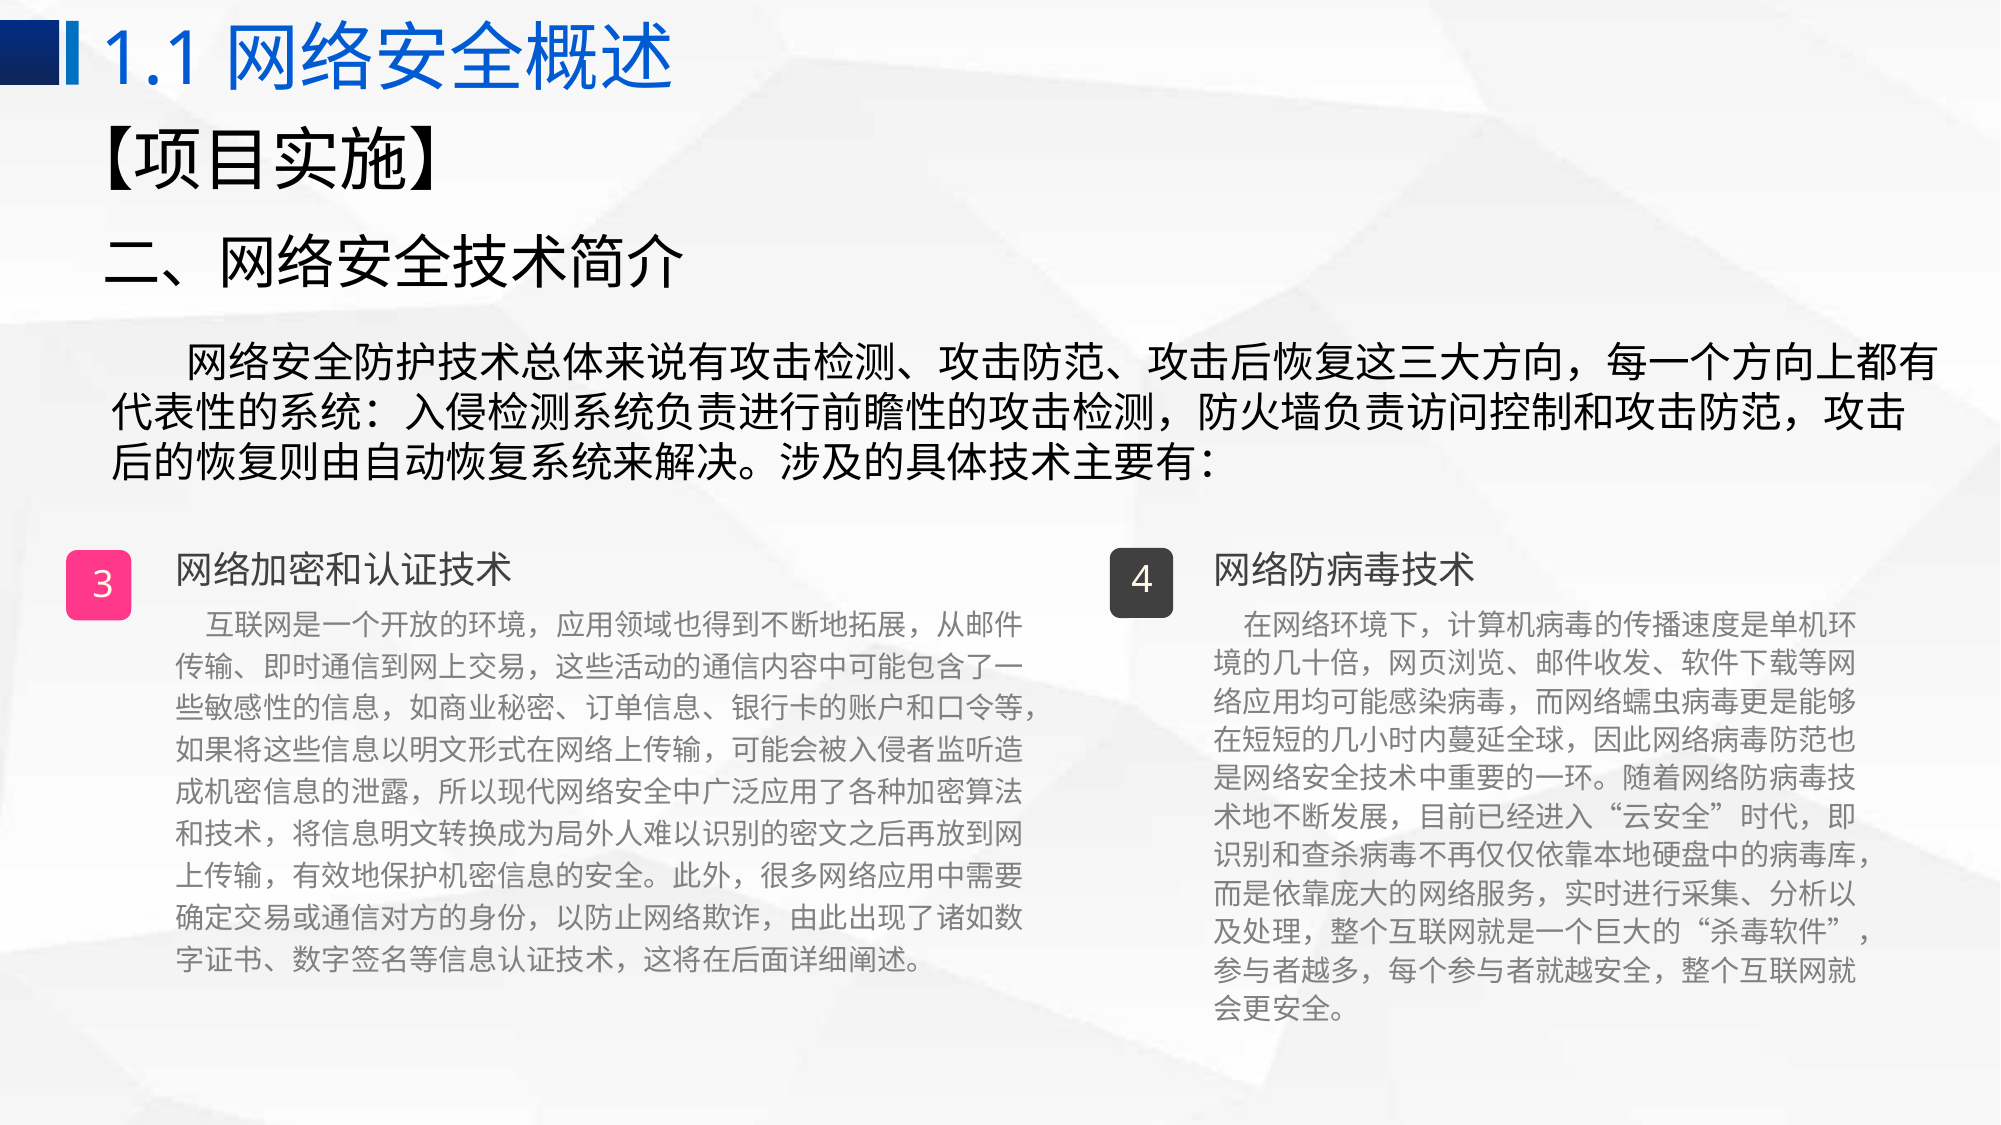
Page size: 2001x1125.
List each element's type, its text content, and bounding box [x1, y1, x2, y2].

text_box [65, 549, 129, 622]
text_box 网络加密和认证技术 [160, 538, 679, 582]
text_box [1109, 538, 1900, 999]
picture [0, 0, 2001, 1125]
text_box 互联网是一个开放的环境，应用领域也得到不断地拓展，从邮件传输、即时通信到网上交易，这些活动的通信内容中可能包含了一些敏感性的信息，如商业秘密、订单信息、银行卡的账户和口令等，如果将这些信息以明文形式在网络上传输，可能会被入侵者监听造成机密信息的泄露，所以现代网络安全中广泛应用了各种加密算法和技术，将信息明文转换成为局外人难以识别的密文之后再放到网上传输，有效地保护机密信息的安全。此外，很多网络应用中需要确定交易或通信对方的身份，以防止网络欺诈，由此出现了诸如数字证书、数字签名等信息认证技术，这将在后面详细阐述。 [160, 591, 1052, 693]
text_box [66, 20, 79, 85]
text_box [0, 20, 60, 85]
text_box 3 [77, 552, 142, 621]
text_box 1.1网络安全概述 [85, 9, 1441, 101]
text_box 二、网络安全技术简介 [87, 217, 800, 329]
title 【项目实施】 [49, 117, 624, 208]
text_box 网络安全防护技术总体来说有攻击检测、攻击防范、攻击后恢复这三大方向，每一个方向上都有代表性的系统：入侵检测系统负责进行前瞻性的攻击检测，防火墙负责访问控制和攻击防范，攻击后的恢复则由自动恢复系统来解决。涉及的具体技术主要有： [97, 328, 1960, 512]
